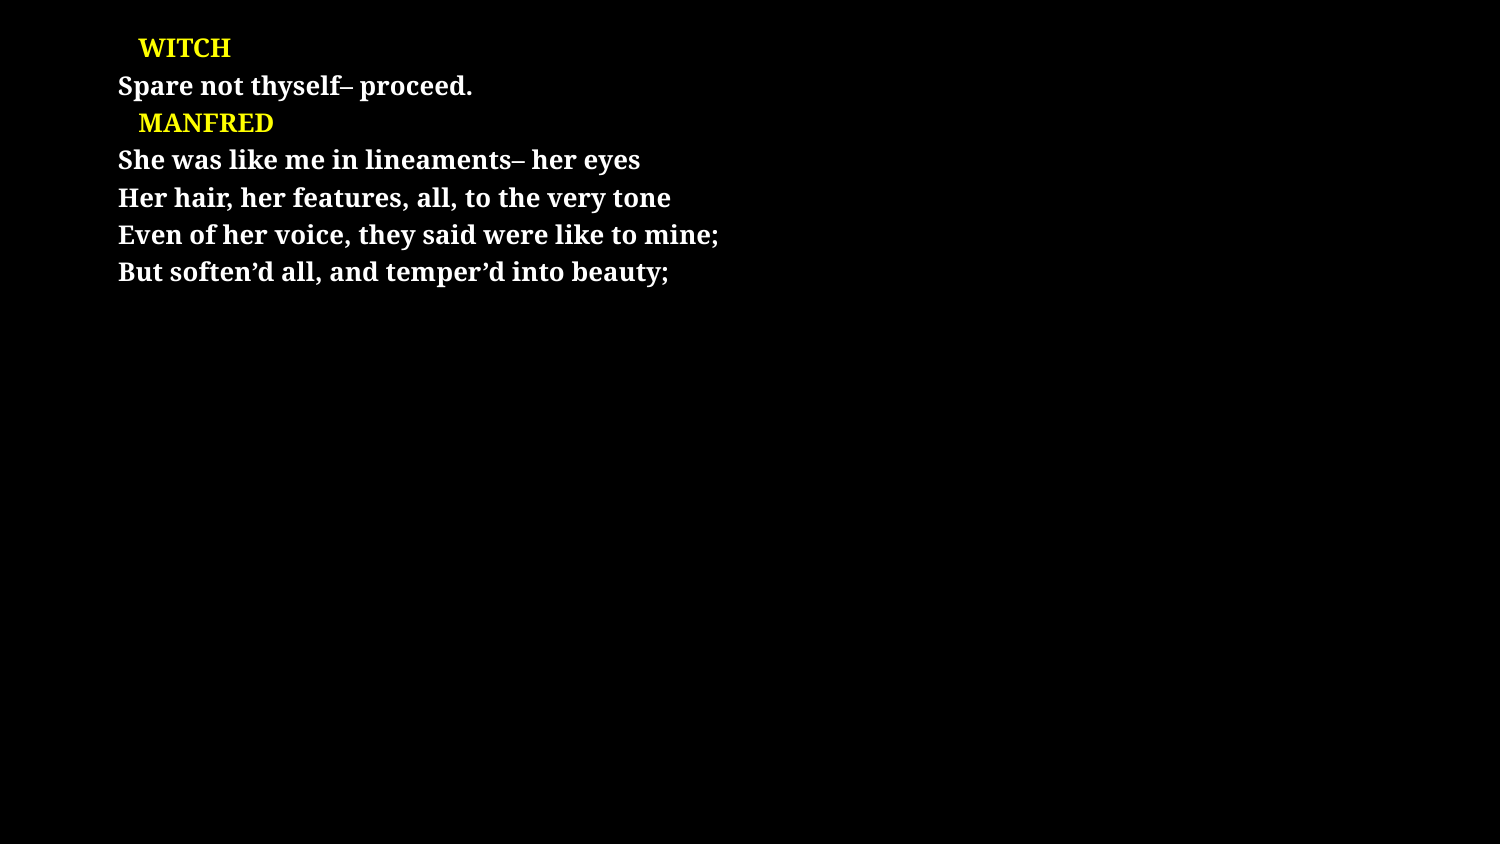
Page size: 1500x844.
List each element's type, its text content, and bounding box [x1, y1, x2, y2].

title WITCH Spare not thyself– proceed. Manfred She was like me in lineaments– her eyes Her hair, her features, all, to the very tone Even of her voice, they said were like to mine; But soften’d all, and temper’d into beauty; [103, 17, 1397, 299]
